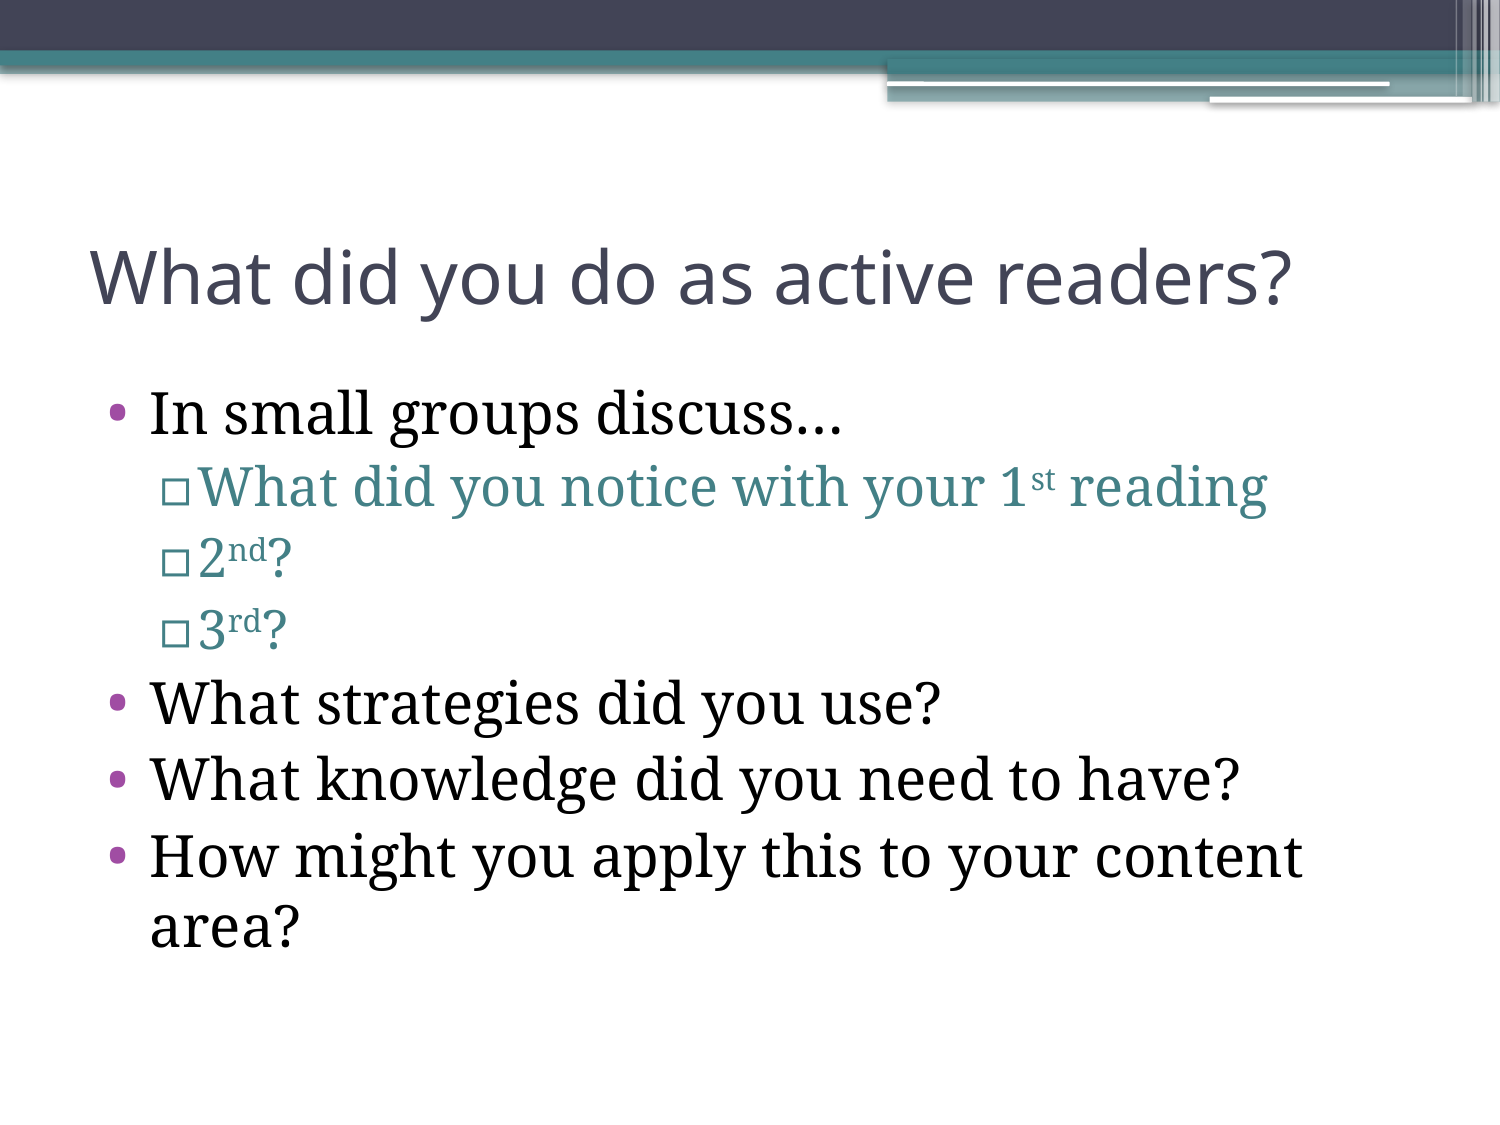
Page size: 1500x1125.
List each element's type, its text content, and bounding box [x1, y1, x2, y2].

title What did you do as active readers? [75, 187, 1425, 363]
list In small groups discuss… What did you notice with your 1st reading 2nd? 3rd? What strategies did you use? What knowledge did you need to have? How might you apply this to your content area? [75, 368, 1425, 1079]
